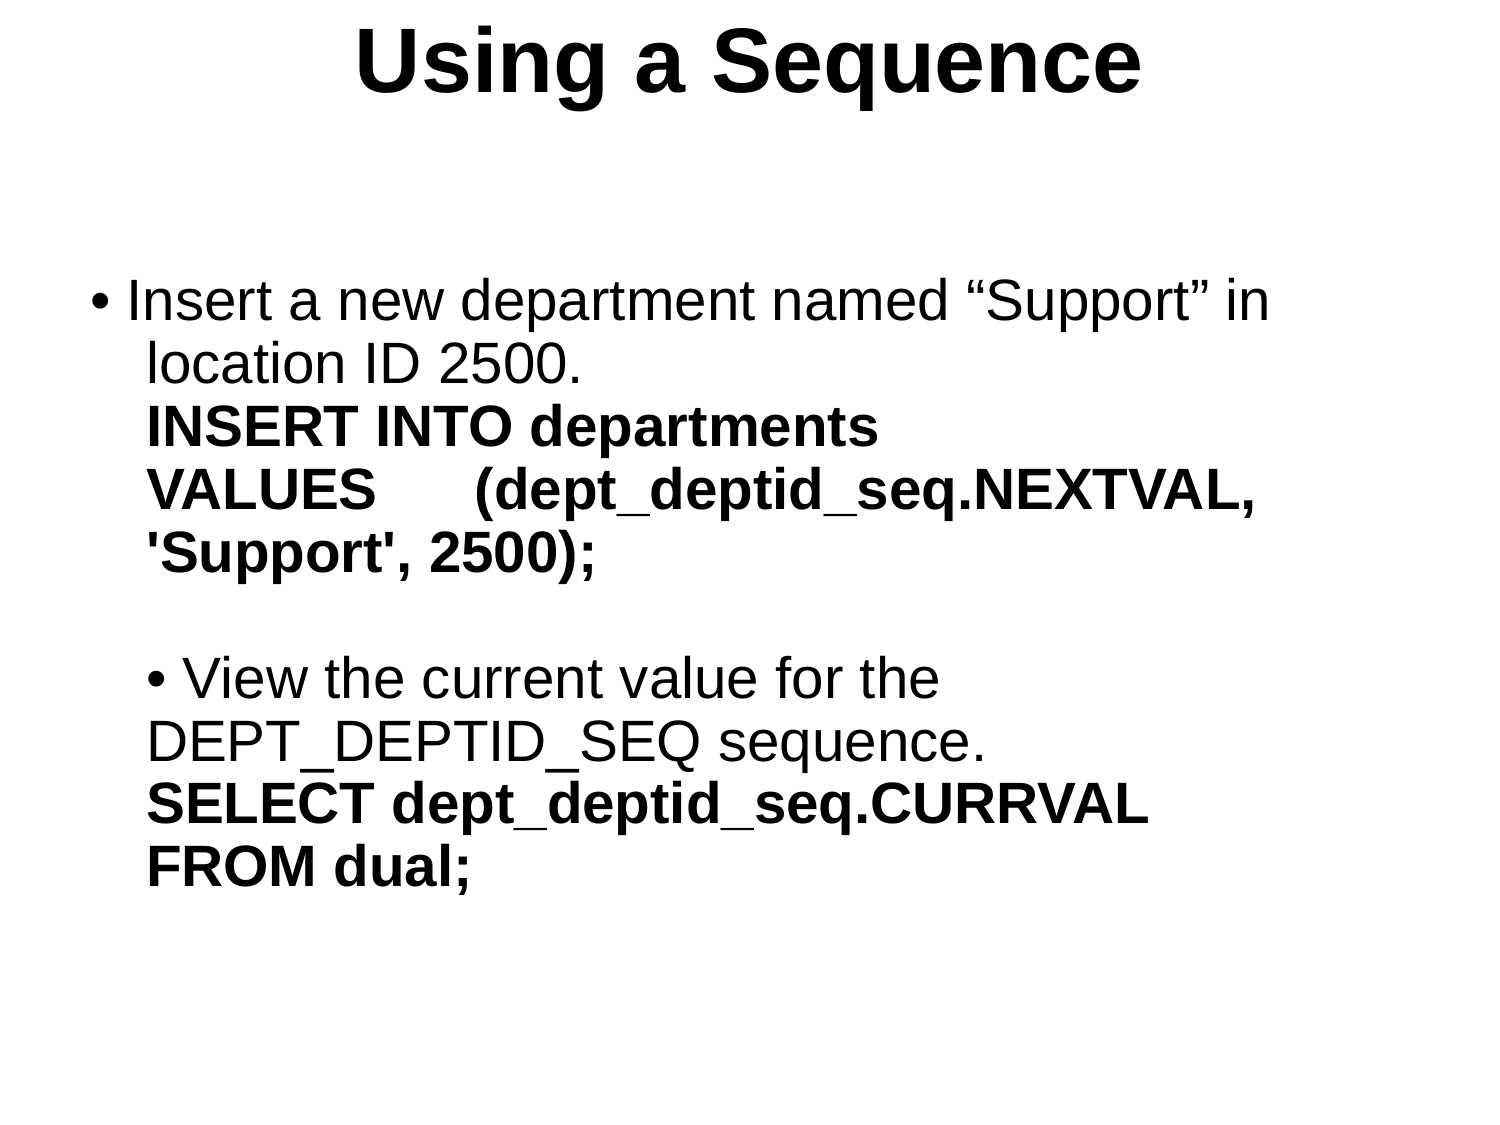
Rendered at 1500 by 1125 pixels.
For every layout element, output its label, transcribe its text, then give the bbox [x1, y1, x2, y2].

list • Insert a new department named “Support” in location ID 2500. INSERT INTO departments VALUES (dept_deptid_seq.NEXTVAL, 'Support', 2500); • View the current value for the DEPT_DEPTID_SEQ sequence. SELECT dept_deptid_seq.CURRVAL FROM dual; [74, 262, 1426, 1006]
title Using a Sequence [74, 62, 1426, 251]
